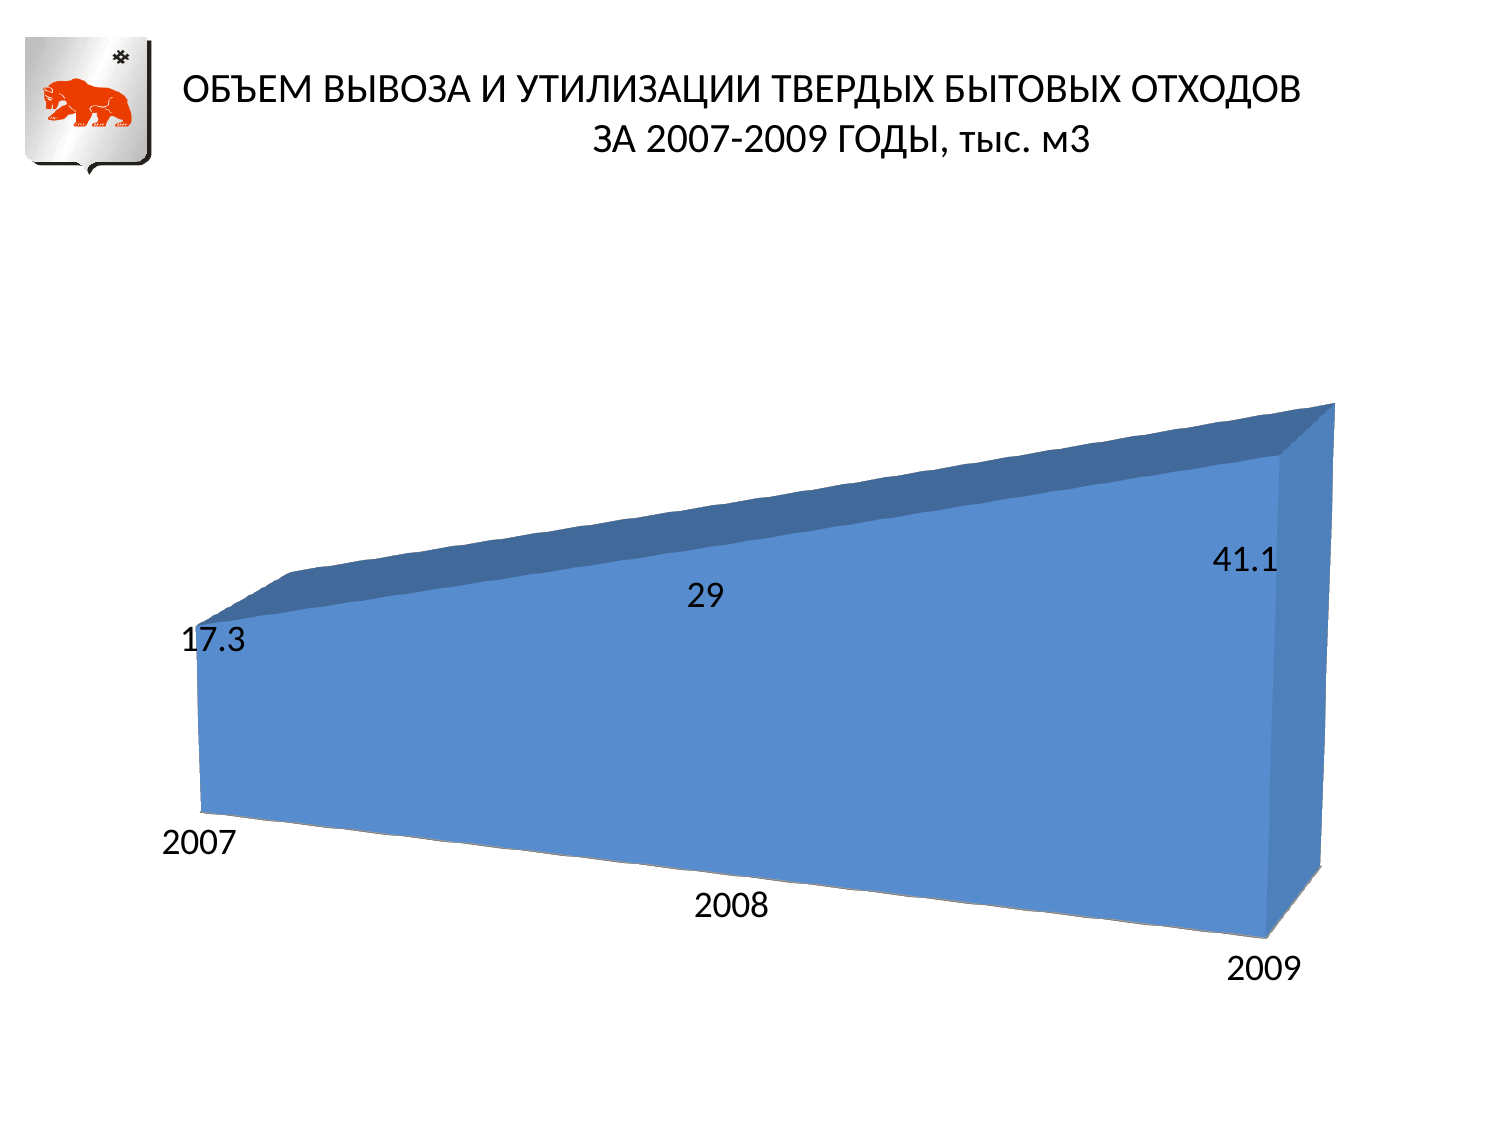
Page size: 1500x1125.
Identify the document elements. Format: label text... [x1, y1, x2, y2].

title ОБЪЕМ ВЫВОЗА И УТИЛИЗАЦИИ ТВЕРДЫХ БЫТОВЫХ ОТХОДОВ ЗА 2007-2009 ГОДЫ, тыс. м3 [164, 45, 1425, 176]
picture [23, 34, 153, 176]
chart [74, 262, 1426, 1006]
